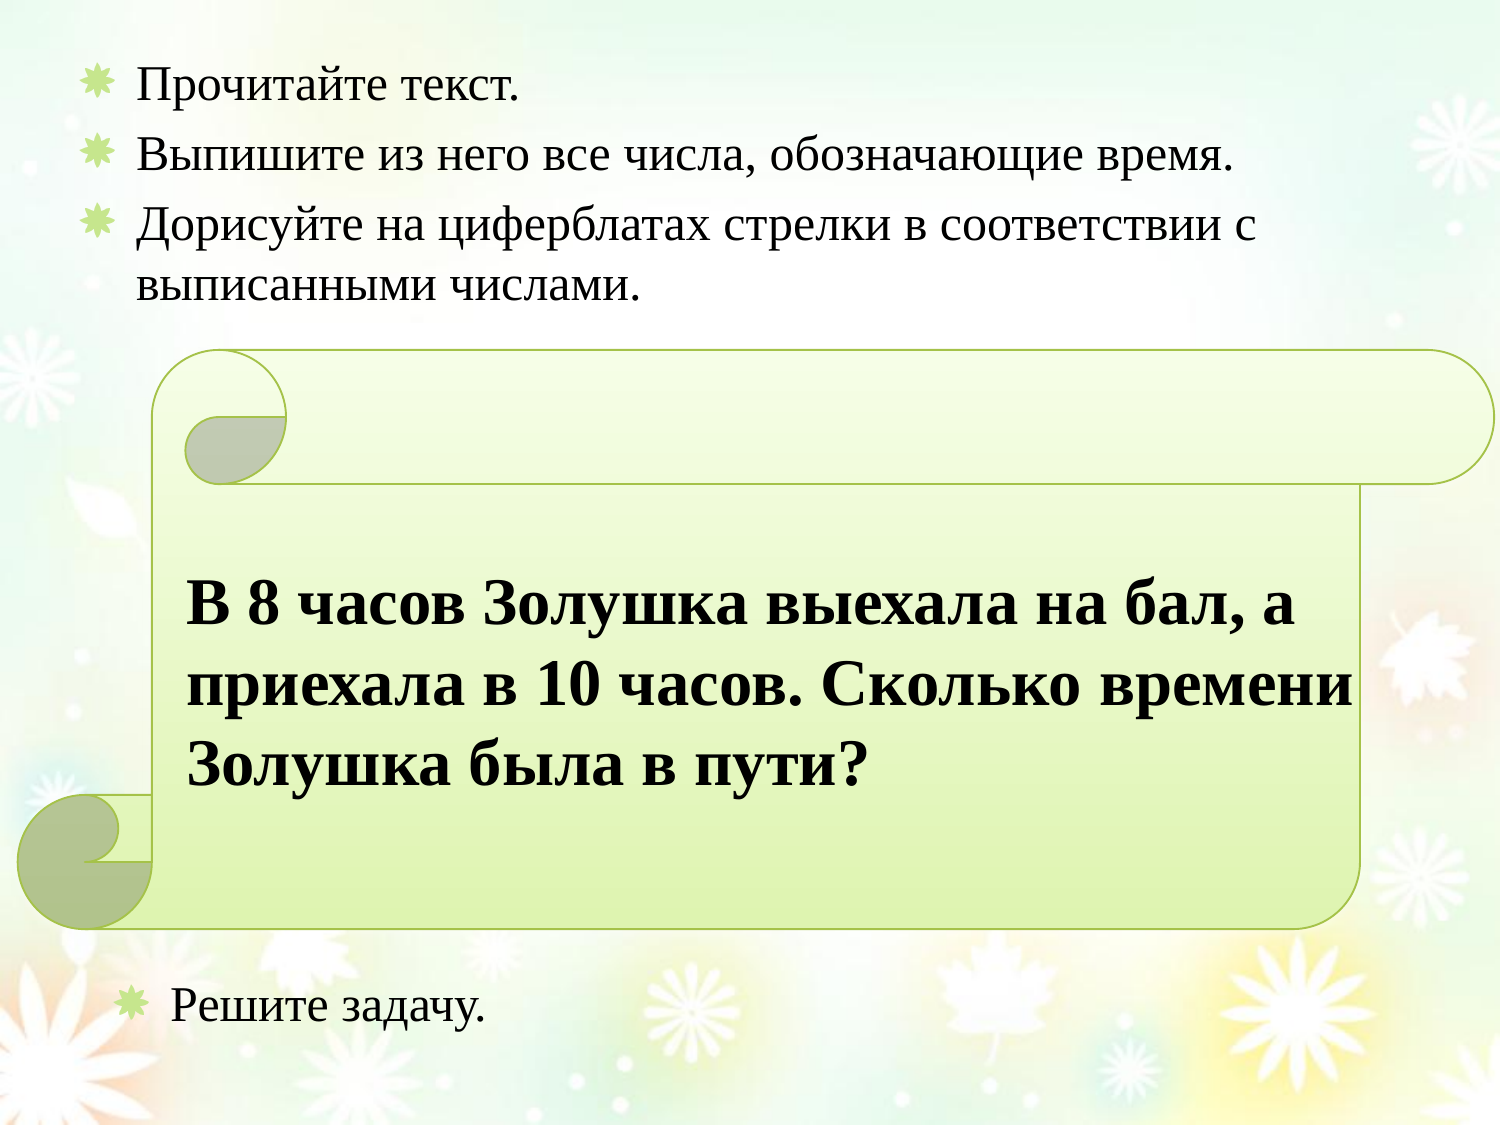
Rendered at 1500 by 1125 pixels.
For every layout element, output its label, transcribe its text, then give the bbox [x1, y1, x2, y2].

picture [0, 0, 1500, 1125]
text_box Решите задачу. [98, 964, 1449, 1074]
text_box [150, 348, 1496, 550]
text_box [16, 801, 1361, 931]
list В 8 часов Золушка выехала на бал, а приехала в 10 часов. Сколько времени Золушка была в пути? [53, 550, 1404, 846]
text_box Прочитайте текст. Выпишите из него все числа, обозначающие время. Дорисуйте на циферблатах стрелки в соответствии с выписанными числами. [64, 42, 1415, 457]
